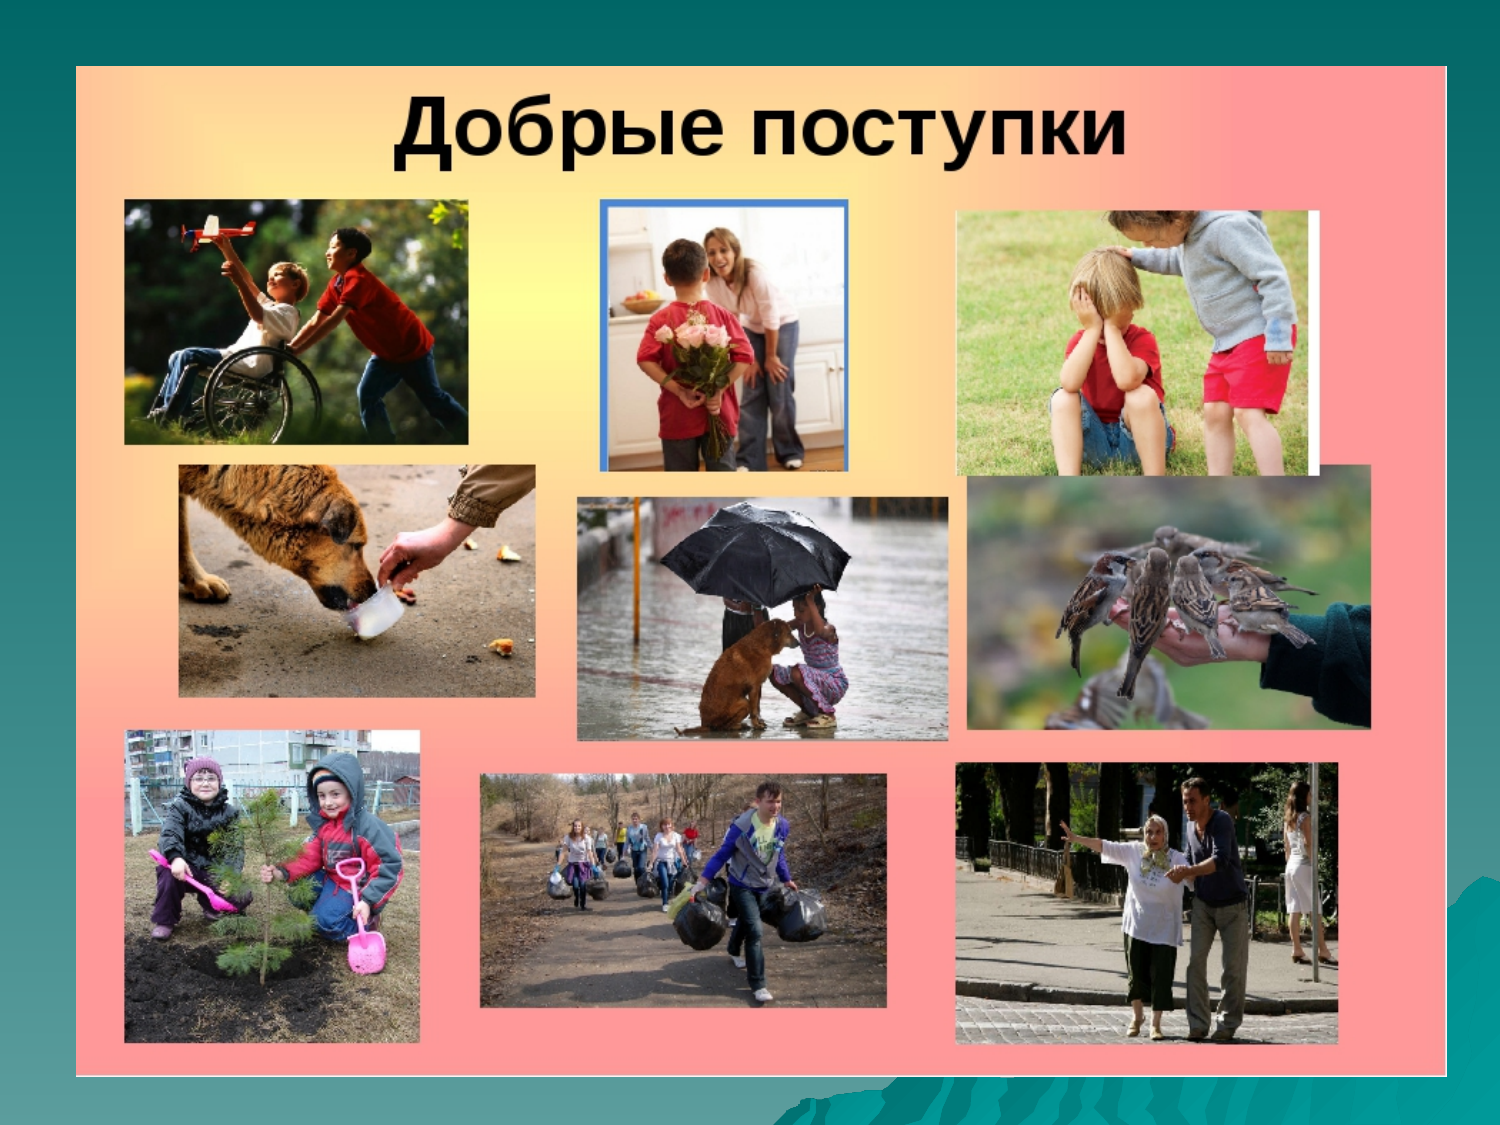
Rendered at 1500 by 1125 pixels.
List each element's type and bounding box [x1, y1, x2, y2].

picture [76, 66, 1448, 1077]
